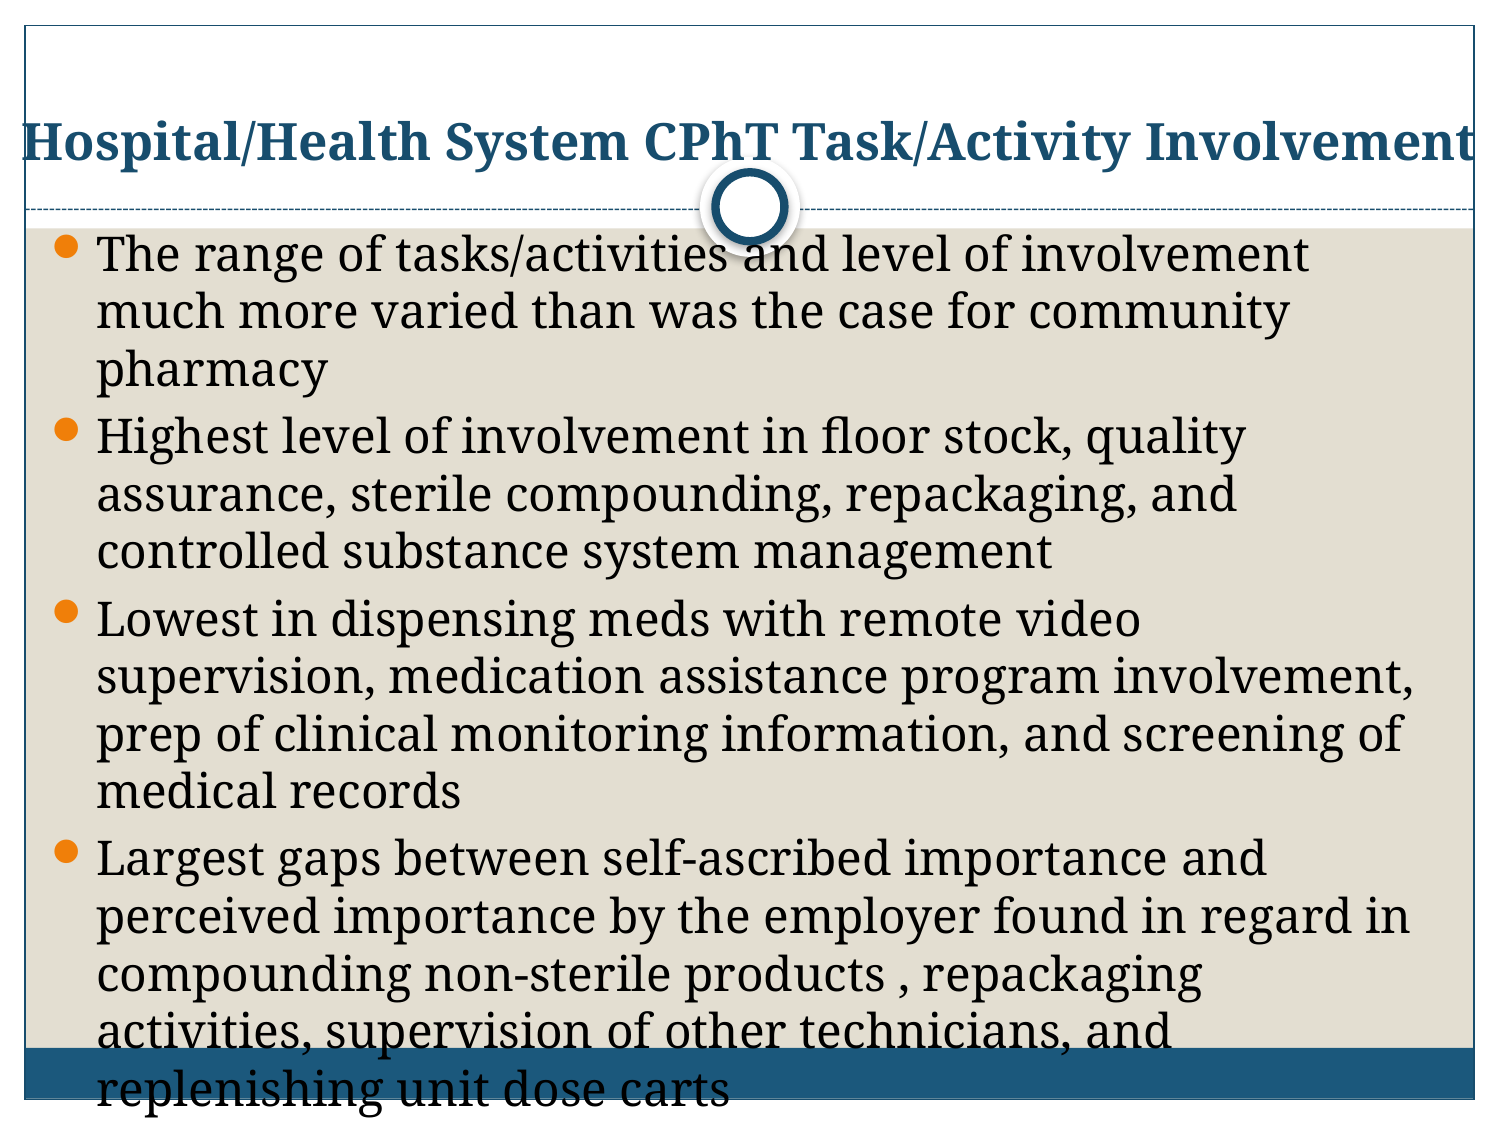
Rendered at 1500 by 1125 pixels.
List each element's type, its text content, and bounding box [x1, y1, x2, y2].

title Hospital/Health System CPhT Task/Activity Involvement [0, 44, 1500, 179]
list The range of tasks/activities and level of involvement much more varied than was the case for community pharmacy Highest level of involvement in floor stock, quality assurance, sterile compounding, repackaging, and controlled substance system management Lowest in dispensing meds with remote video supervision, medication assistance program involvement, prep of clinical monitoring information, and screening of medical records Largest gaps between self-ascribed importance and perceived importance by the employer found in regard in compounding non-sterile products , repackaging activities, supervision of other technicians, and replenishing unit dose carts [36, 216, 1445, 1125]
